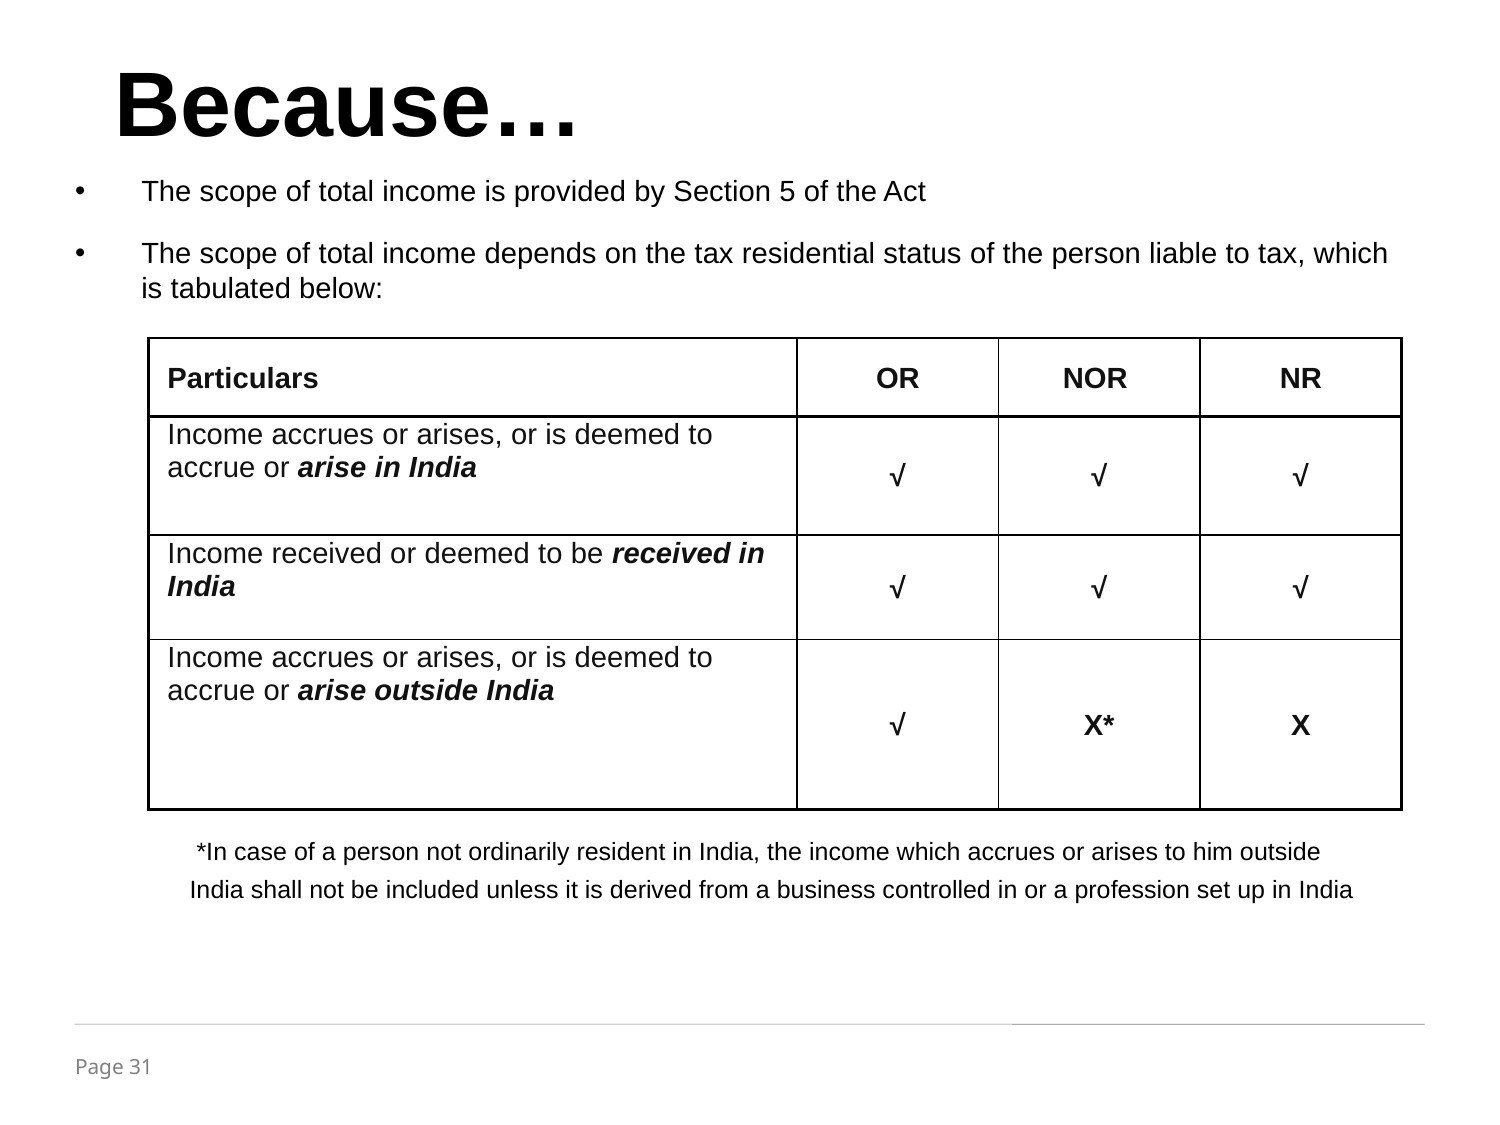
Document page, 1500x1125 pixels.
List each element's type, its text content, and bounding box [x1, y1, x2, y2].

text_box The scope of total income is provided by Section 5 of the Act The scope of total income depends on the tax residential status of the person liable to tax, which is tabulated below: [74, 172, 1414, 305]
table_cell √ [999, 418, 1199, 534]
text_box Because… [99, 54, 1451, 197]
table_cell √ [798, 418, 998, 534]
table_header Particulars [150, 339, 796, 415]
text_box *In case of a person not ordinarily resident in India, the income which accrues or arises to him outside India shall not be included unless it is derived from a business controlled in or a profession set up in India [140, 834, 1357, 942]
table_cell √ [999, 536, 1199, 639]
table_cell X* [999, 640, 1199, 808]
table_cell X [1201, 640, 1400, 808]
table_header OR [798, 339, 998, 415]
table_header NR [1201, 339, 1400, 415]
table_cell √ [1201, 536, 1400, 639]
table_cell Income received or deemed to be received in India [150, 536, 796, 639]
table_cell √ [798, 640, 998, 808]
table_cell √ [798, 536, 998, 639]
table_header NOR [999, 339, 1199, 415]
table_cell √ [1201, 418, 1400, 534]
table_cell Income accrues or arises, or is deemed to accrue or arise outside India [150, 640, 796, 808]
table_cell Income accrues or arises, or is deemed to accrue or arise in India [150, 418, 796, 534]
